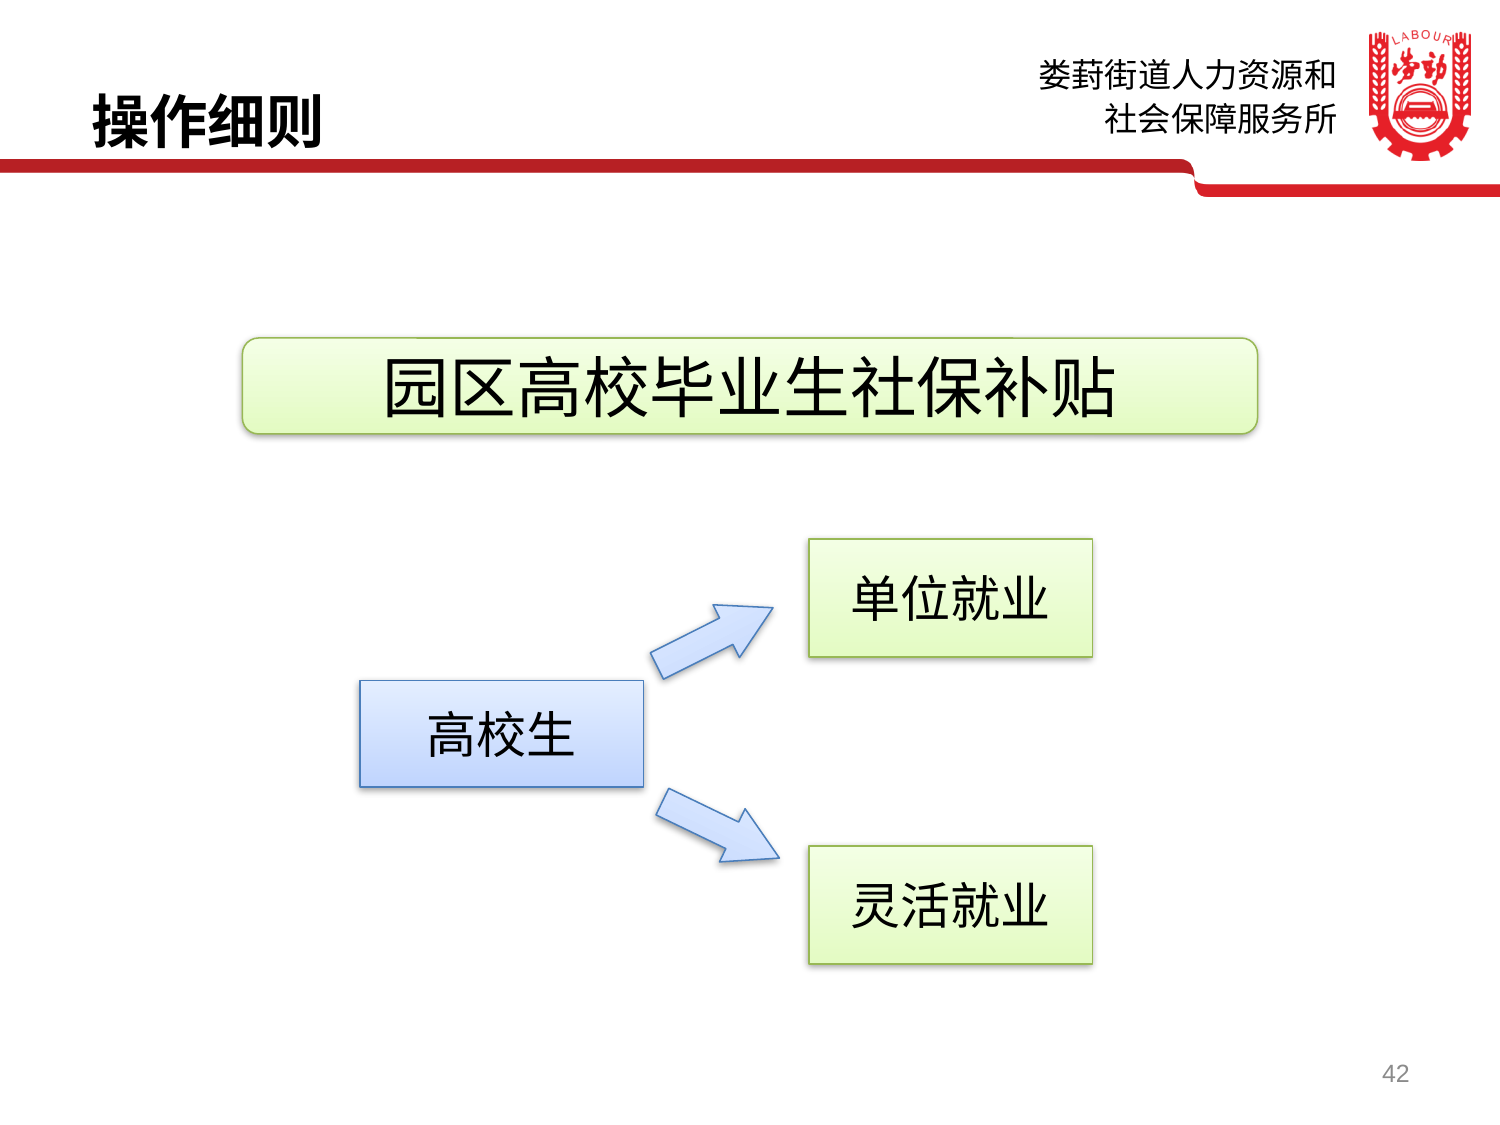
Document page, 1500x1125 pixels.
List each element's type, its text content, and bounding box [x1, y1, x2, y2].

text_box 单位就业 [808, 538, 1093, 658]
text_box 操作细则 [76, 78, 680, 163]
picture [0, 30, 1500, 197]
text_box 高校生 [359, 680, 644, 788]
text_box [655, 787, 781, 863]
text_box 灵活就业 [808, 845, 1093, 965]
text_box [649, 604, 774, 680]
text_box 园区高校毕业生社保补贴 [241, 337, 1259, 435]
slide_number 42 [1074, 1042, 1425, 1103]
